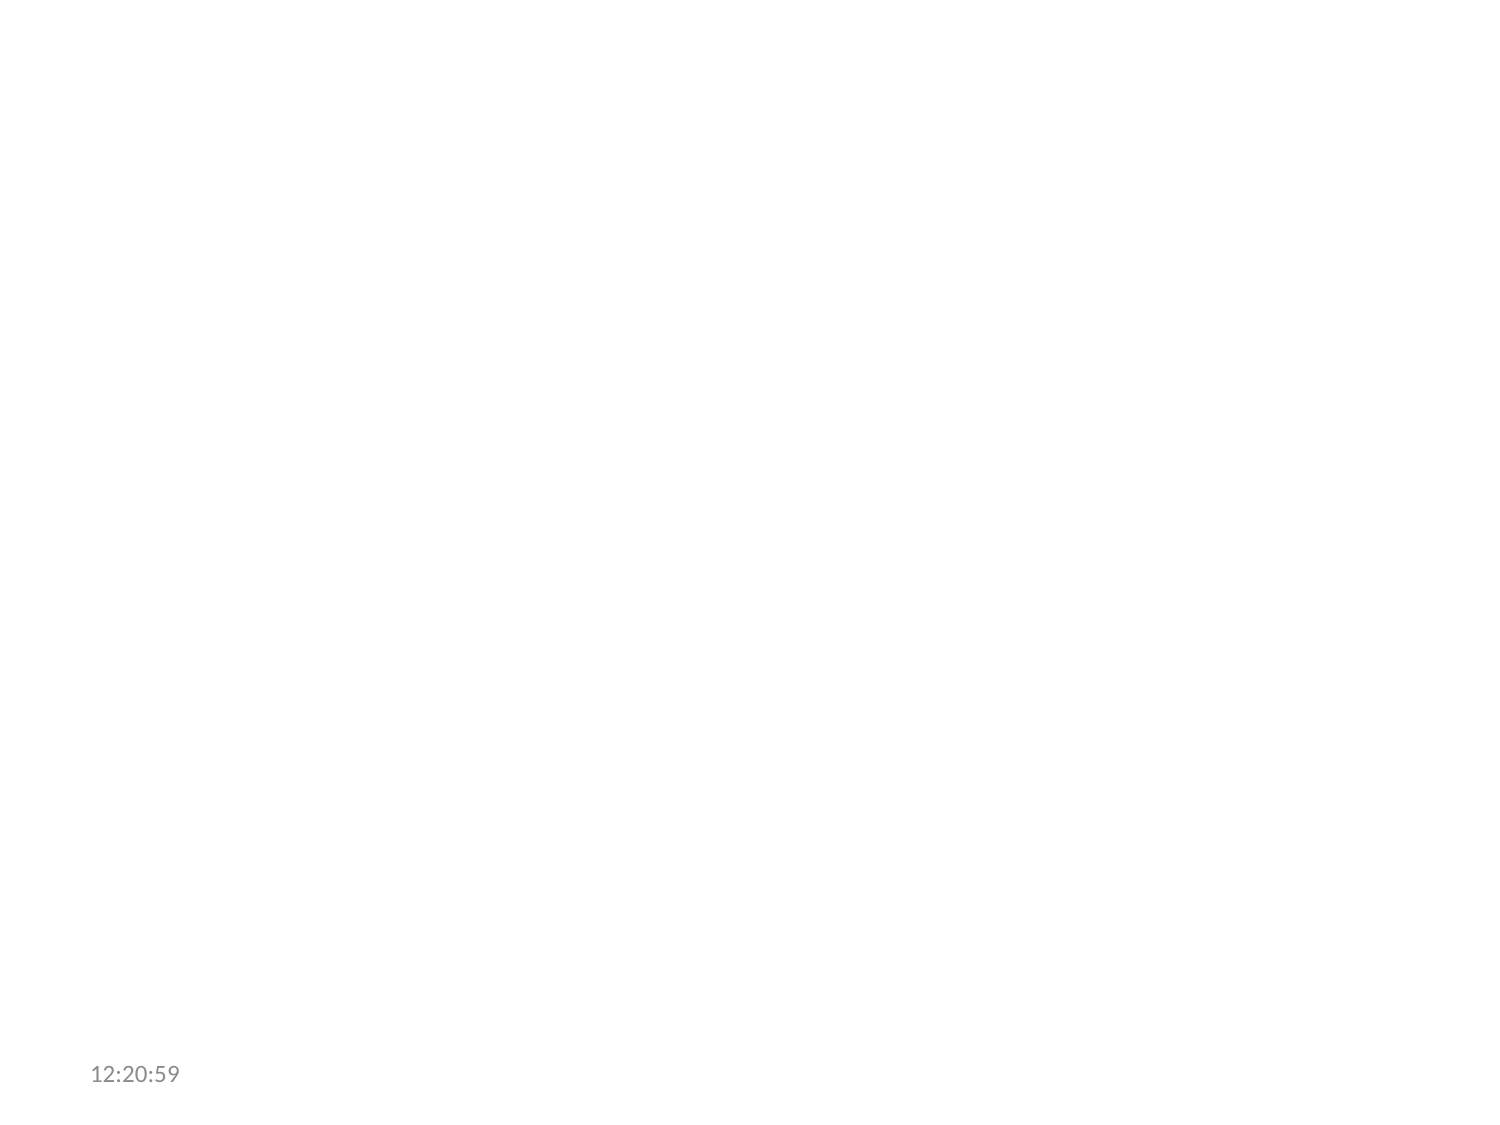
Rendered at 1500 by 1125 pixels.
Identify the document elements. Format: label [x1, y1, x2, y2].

slide_number [75, 1042, 425, 1103]
